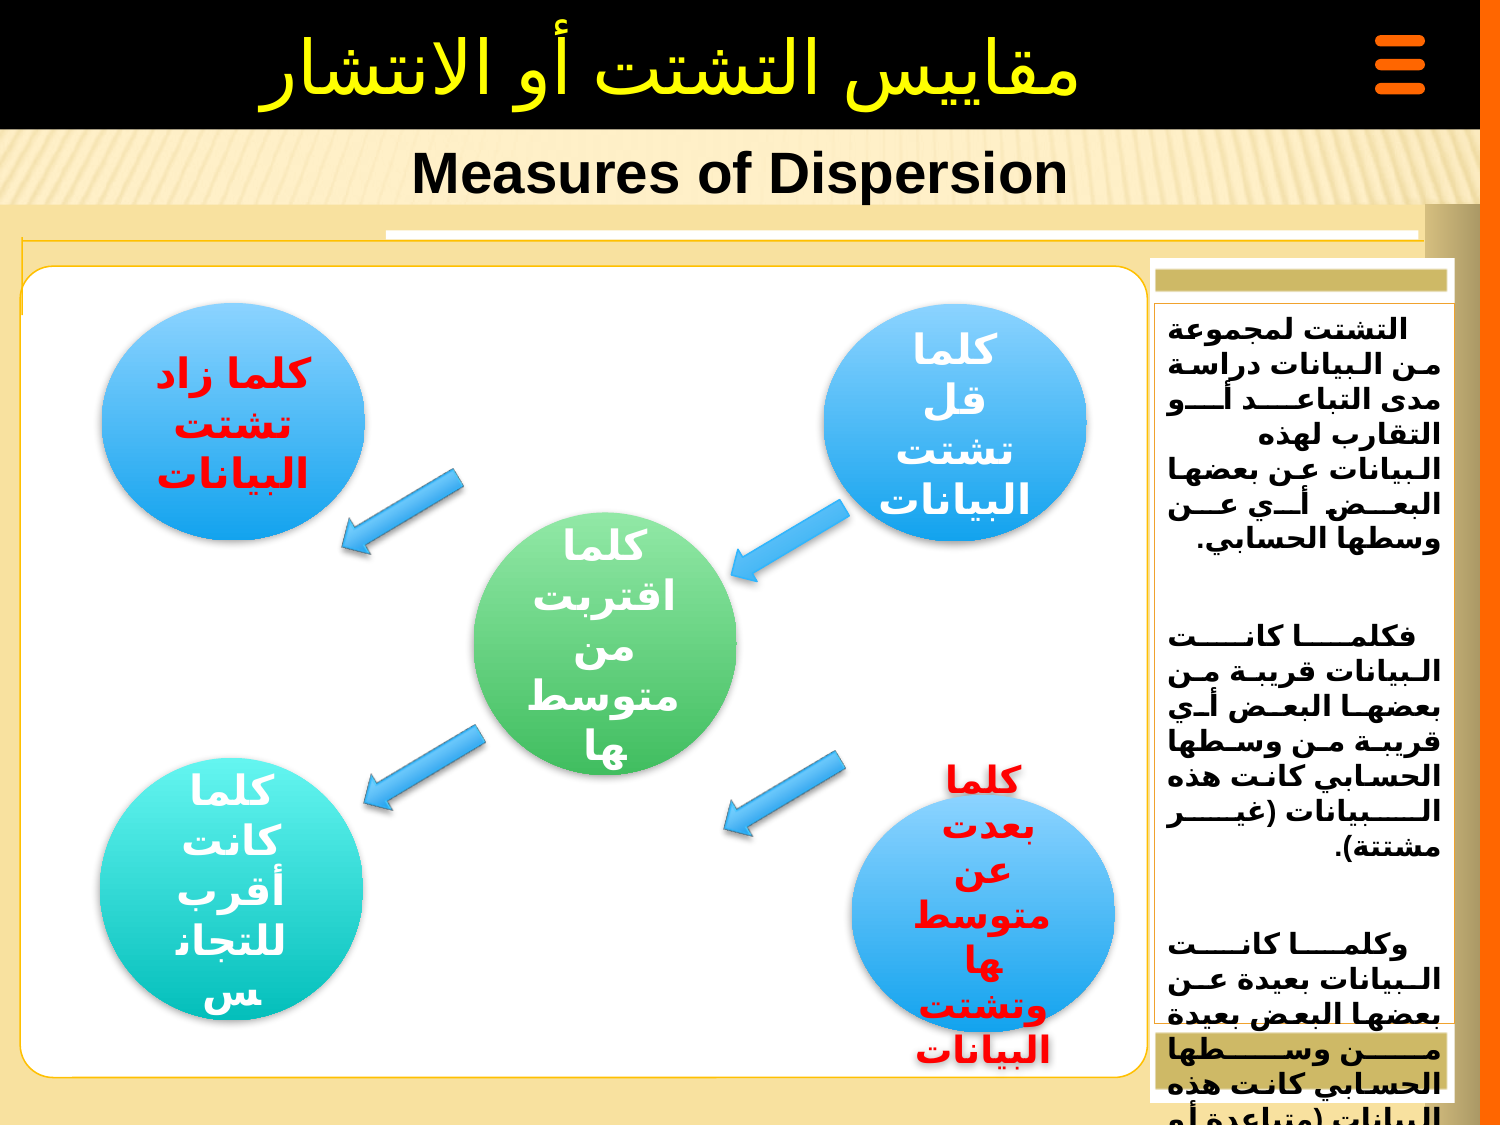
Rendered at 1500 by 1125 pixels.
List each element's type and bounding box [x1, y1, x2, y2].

picture [710, 738, 857, 852]
picture [1149, 258, 1455, 1103]
picture [328, 456, 474, 569]
text_box [0, 0, 1500, 1125]
picture [349, 711, 496, 825]
